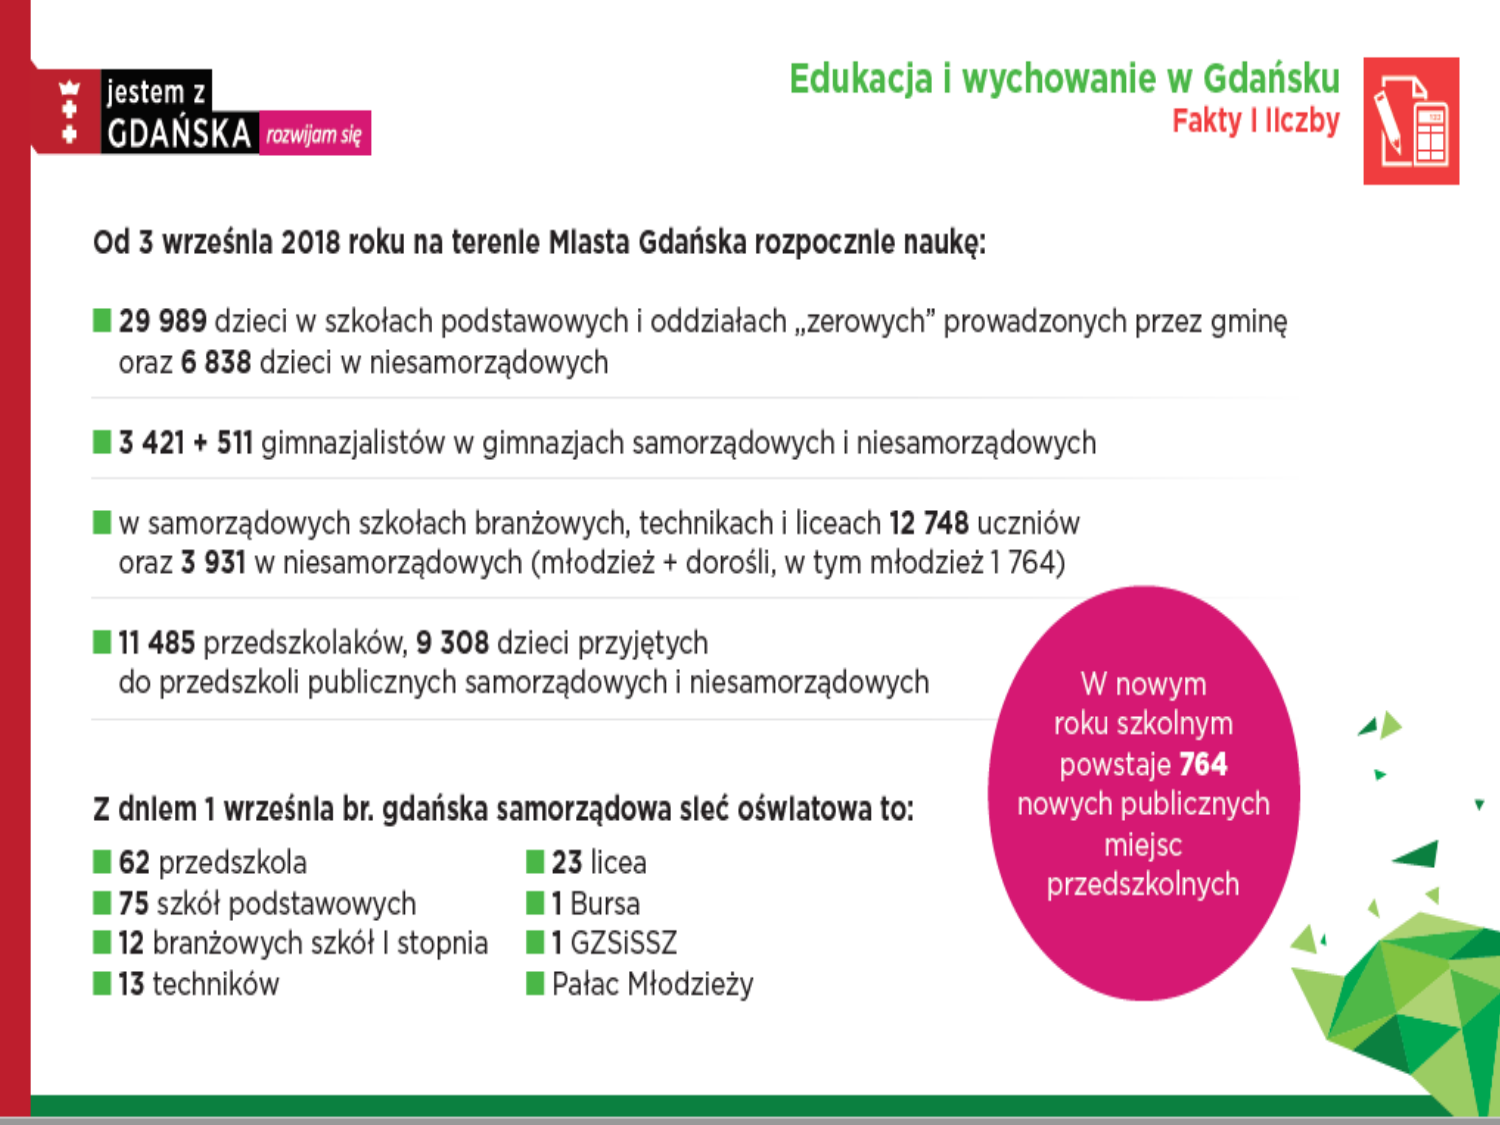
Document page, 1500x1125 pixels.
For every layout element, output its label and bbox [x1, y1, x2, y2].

list [0, 0, 1500, 1125]
